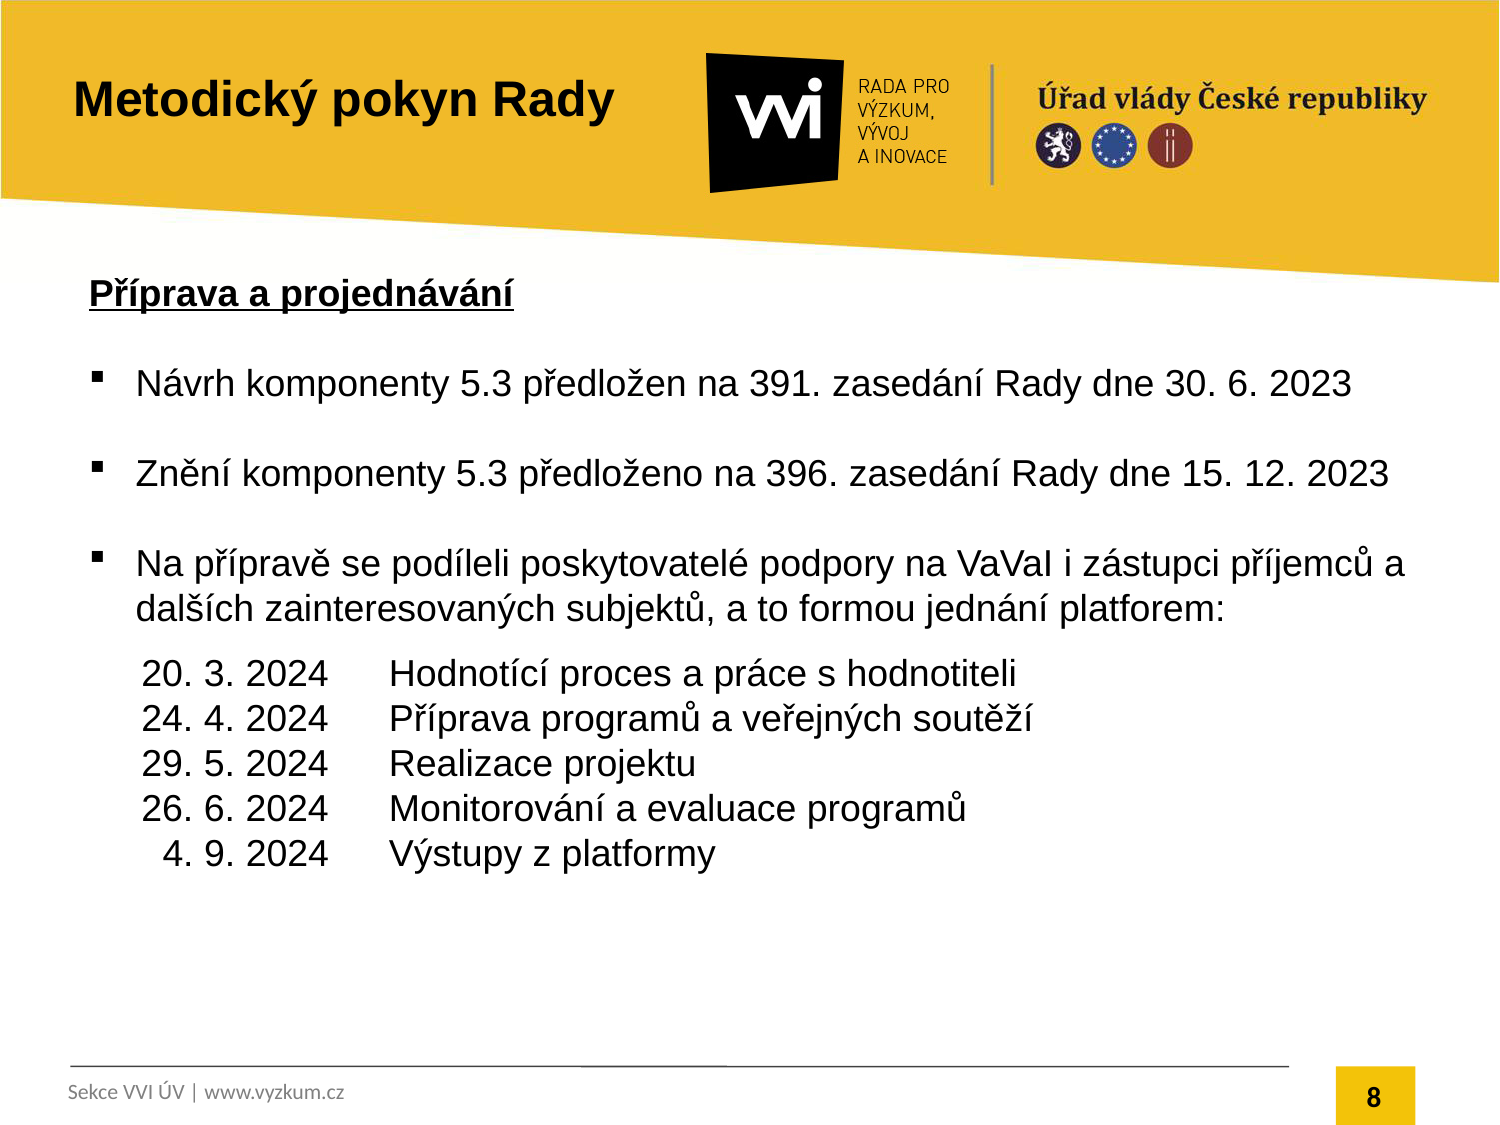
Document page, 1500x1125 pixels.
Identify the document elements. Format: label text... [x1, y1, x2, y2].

subtitle Příprava a projednávání Návrh komponenty 5.3 předložen na 391. zasedání Rady dne 30. 6. 2023 Znění komponenty 5.3 předloženo na 396. zasedání Rady dne 15. 12. 2023 Na přípravě se podíleli poskytovatelé podpory na VaVaI i zástupci příjemců a dalších zainteresovaných subjektů, a to formou jednání platforem: 20. 3. 2024 Hodnotící proces a práce s hodnotiteli 24. 4. 2024 Příprava programů a veřejných soutěží 29. 5. 2024 Realizace projektu 26. 6. 2024 Monitorování a evaluace programů 4. 9. 2024 Výstupy z platformy [88, 224, 1412, 1035]
picture [0, 0, 1500, 283]
text_box 8 [1324, 1066, 1424, 1125]
text_box Sekce VVI ÚV | www.vyzkum.cz [53, 1070, 621, 1112]
text_box Metodický pokyn Rady [58, 58, 711, 225]
